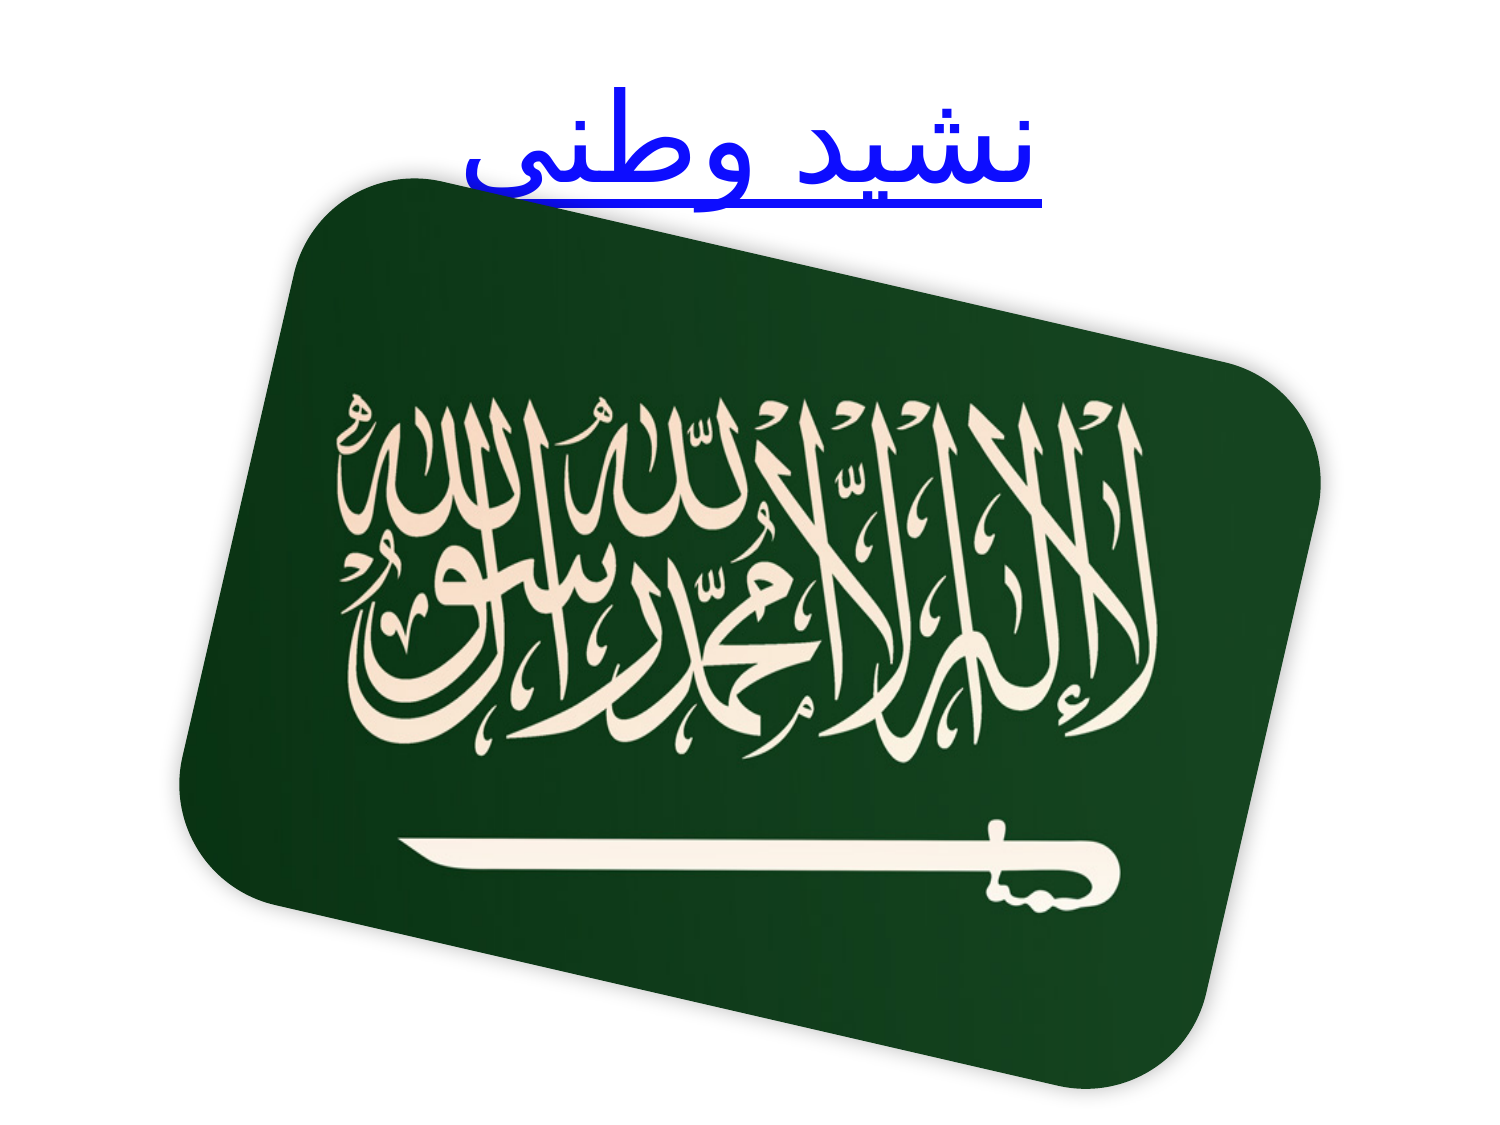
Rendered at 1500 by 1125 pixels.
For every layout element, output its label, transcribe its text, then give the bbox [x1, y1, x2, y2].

picture [1276, 387, 1321, 691]
picture [297, 178, 791, 262]
title نشيد وطني [75, 45, 1425, 233]
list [224, 262, 1276, 1006]
picture [712, 1006, 1203, 1089]
picture [179, 576, 224, 880]
